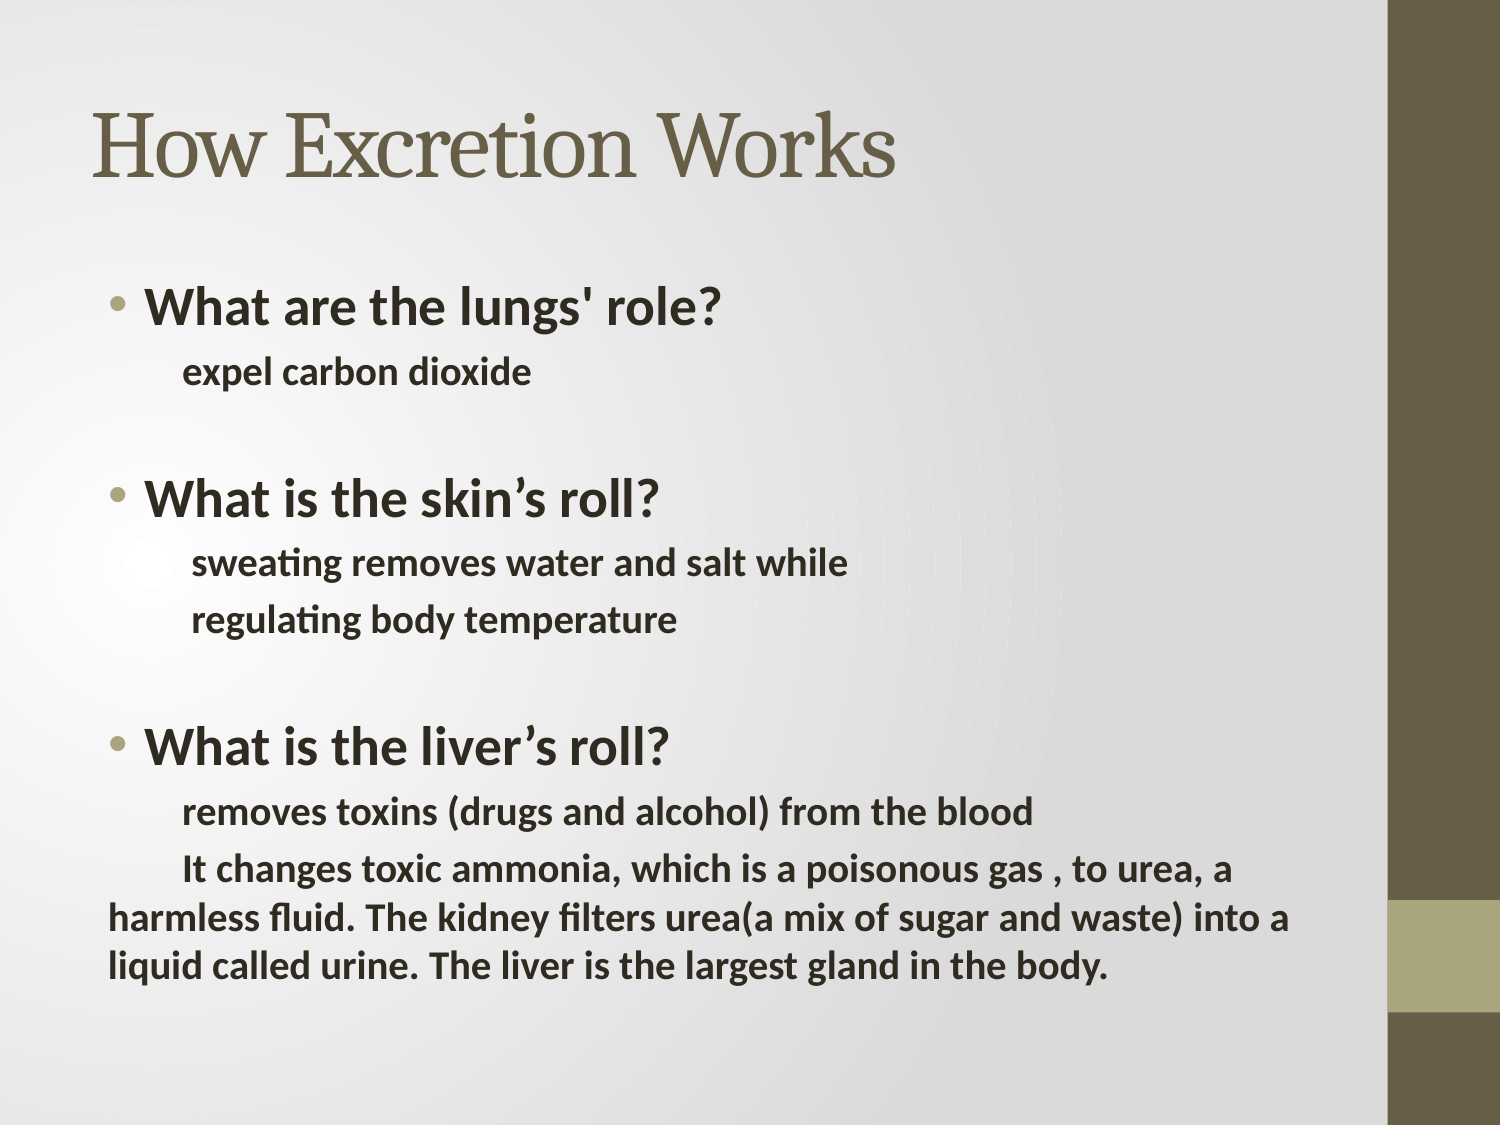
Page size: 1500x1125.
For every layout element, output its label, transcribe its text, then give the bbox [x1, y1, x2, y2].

title How Excretion Works [75, 45, 1325, 233]
list What are the lungs' role? expel carbon dioxide What is the skin’s roll? sweating removes water and salt while regulating body temperature What is the liver’s roll? removes toxins (drugs and alcohol) from the blood It changes toxic ammonia, which is a poisonous gas , to urea, a harmless fluid. The kidney filters urea(a mix of sugar and waste) into a liquid called urine. The liver is the largest gland in the body. [75, 262, 1325, 1050]
